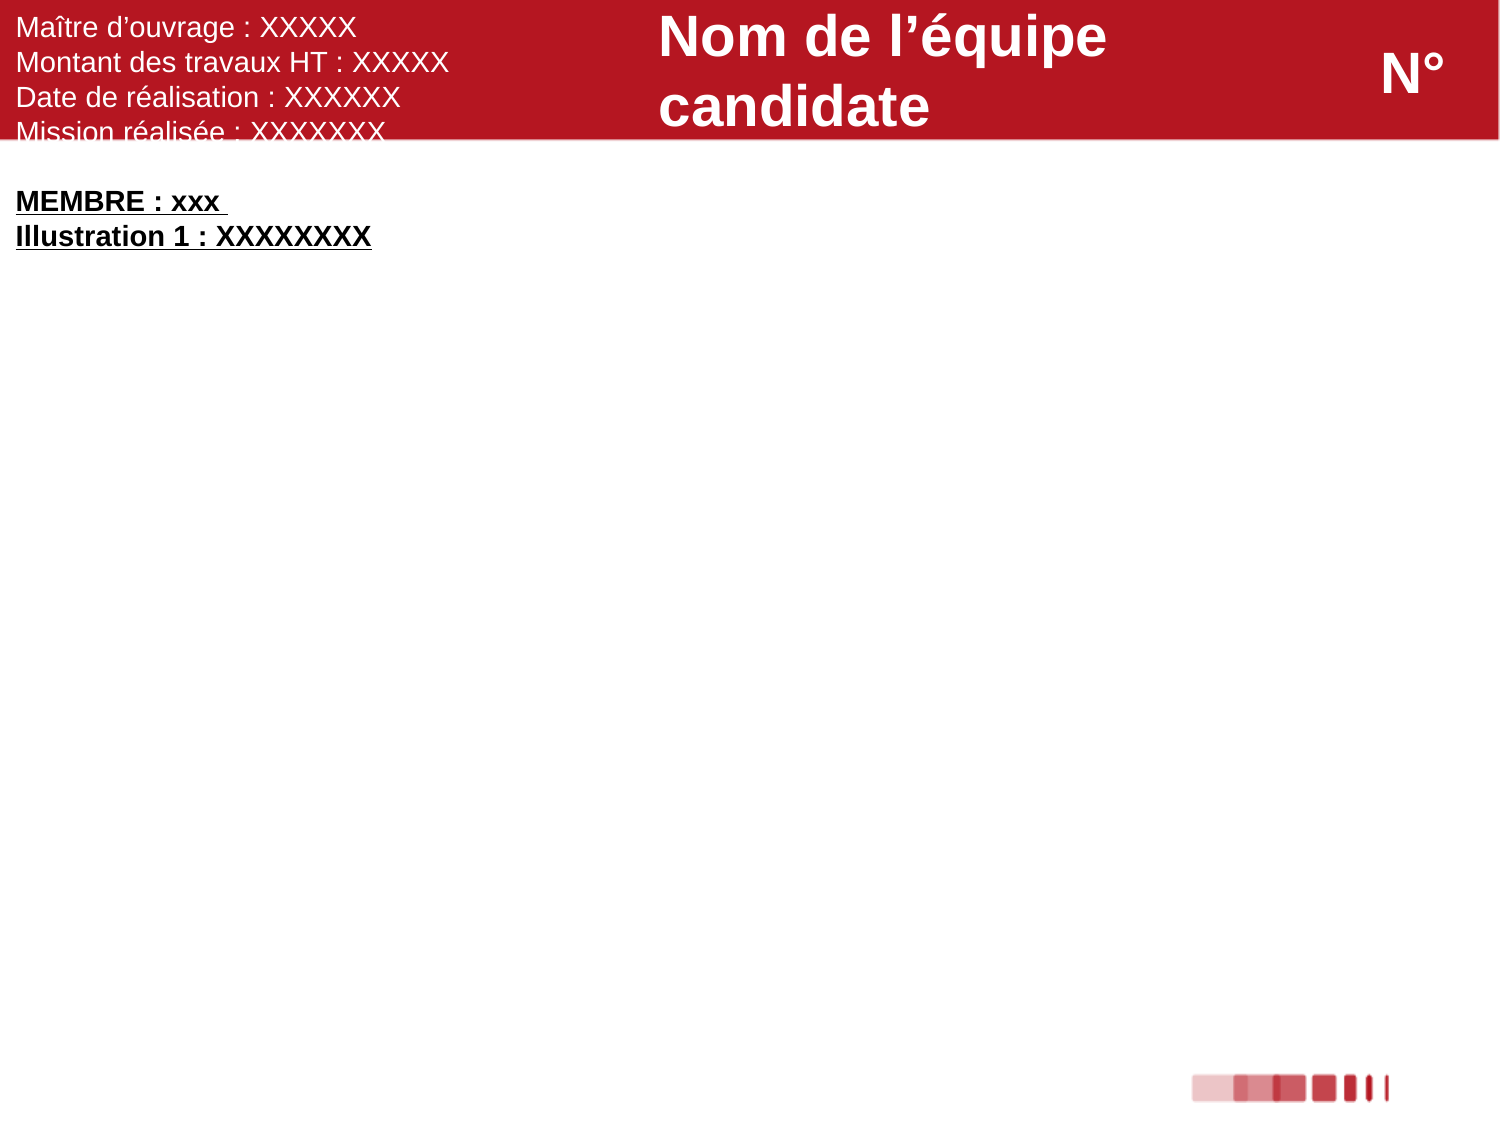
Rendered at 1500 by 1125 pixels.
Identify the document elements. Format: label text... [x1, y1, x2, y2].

text_box N° [1326, 1, 1500, 139]
picture [0, 0, 1500, 1103]
text_box Maître d’ouvrage : XXXXX Montant des travaux HT : XXXXX Date de réalisation : XXXXXX Mission réalisée : XXXXXXX MEMBRE : xxx Illustration 1 : XXXXXXXX [0, 0, 466, 261]
text_box Nom de l’équipe candidate [643, 0, 1282, 137]
